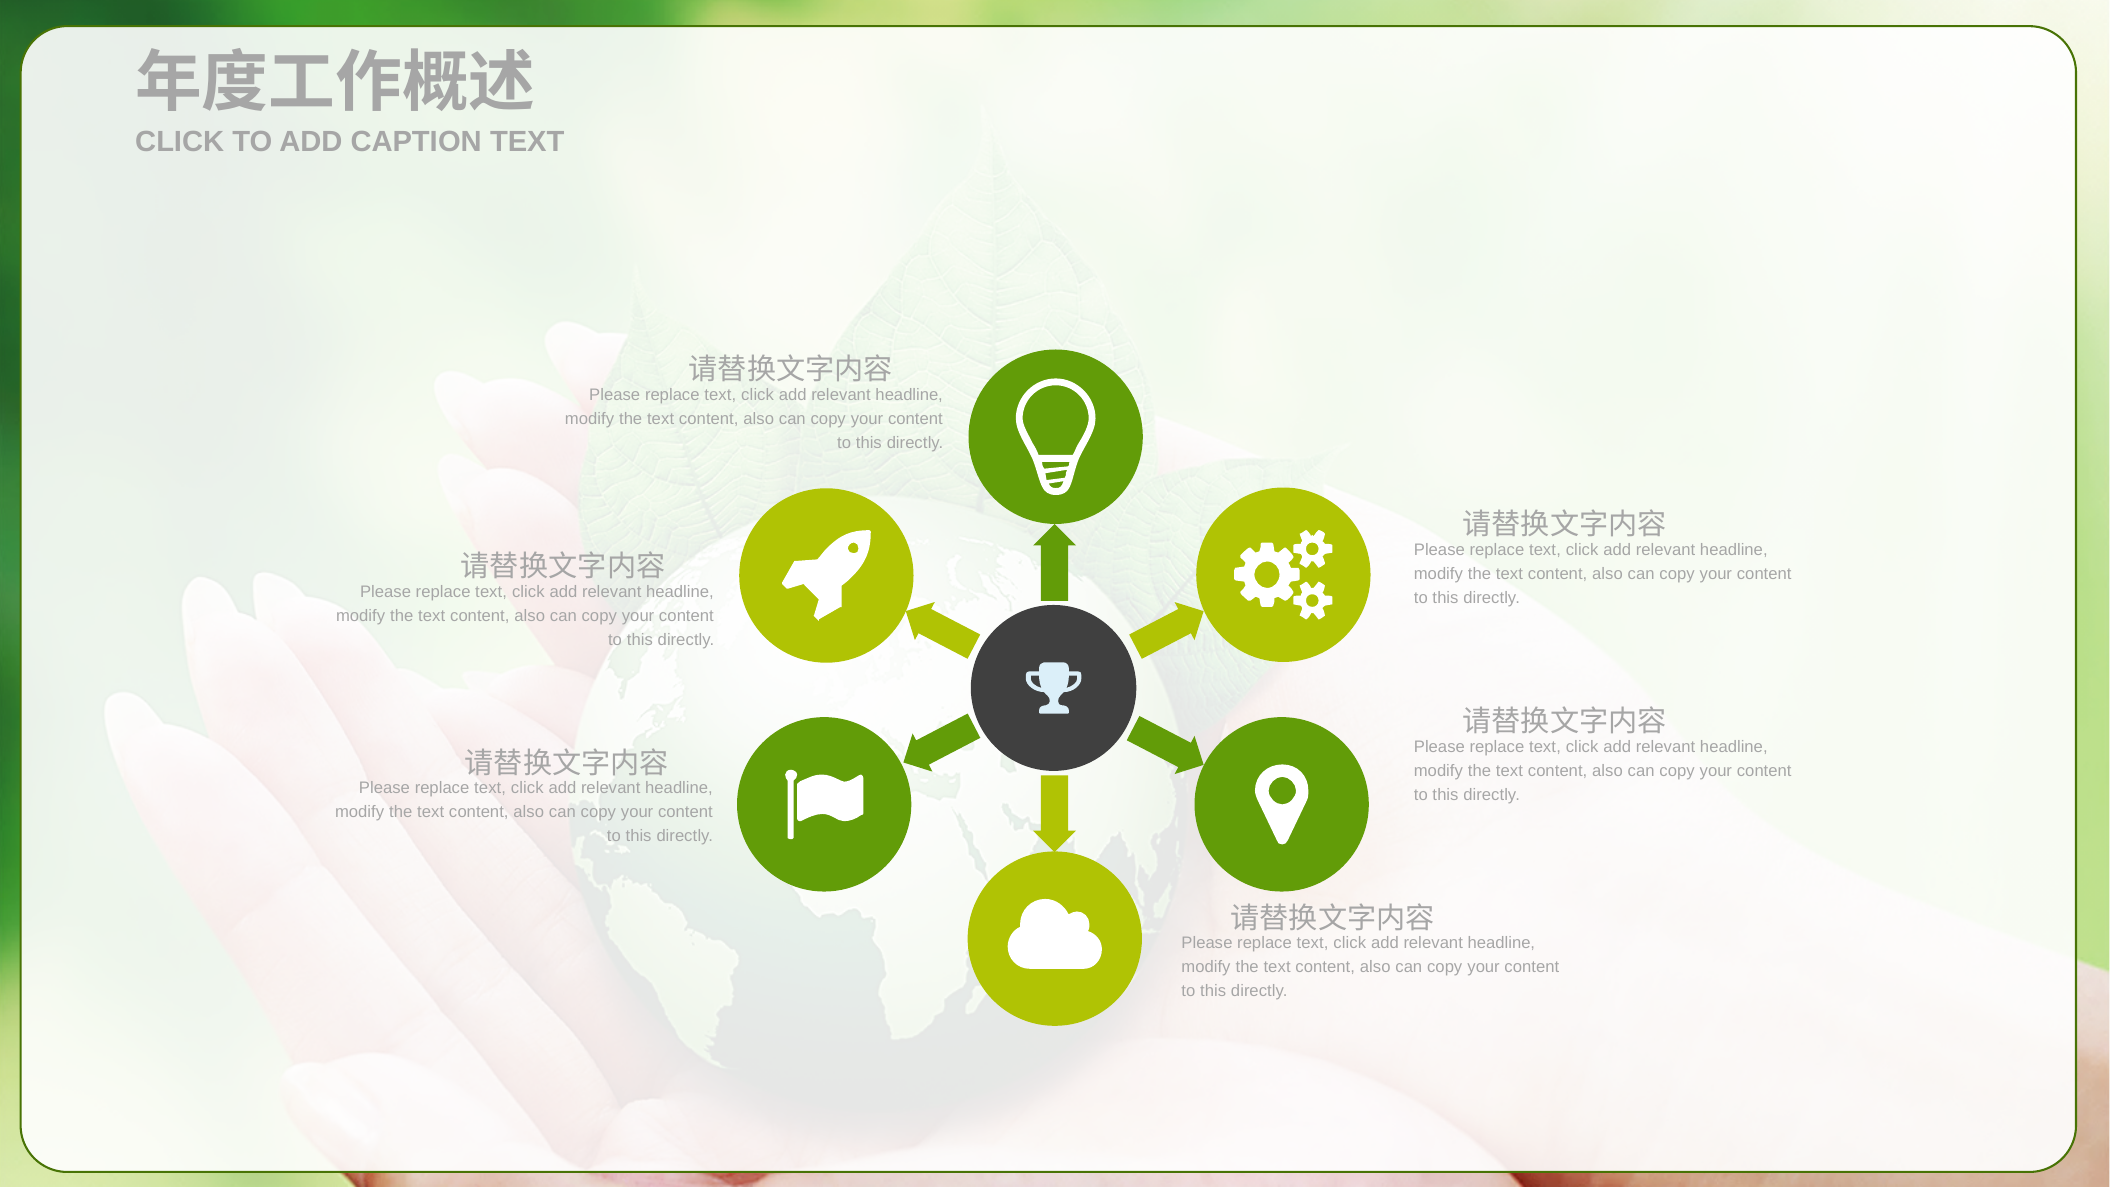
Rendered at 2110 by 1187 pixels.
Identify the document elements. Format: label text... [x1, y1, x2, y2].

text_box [1413, 695, 1807, 803]
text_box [736, 717, 912, 892]
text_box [1181, 891, 1574, 999]
text_box CLICK TO ADD CAPTION TEXT [135, 122, 596, 158]
text_box [1033, 775, 1077, 851]
text_box [1137, 715, 1194, 775]
text_box [912, 713, 970, 772]
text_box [323, 540, 716, 650]
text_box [968, 349, 1143, 524]
text_box [914, 602, 970, 659]
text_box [1194, 717, 1369, 891]
picture [0, 0, 2110, 1187]
text_box [1137, 602, 1196, 659]
text_box 年度工作概述 [135, 38, 596, 119]
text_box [322, 737, 720, 846]
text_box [967, 851, 1142, 1026]
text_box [739, 488, 914, 663]
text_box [970, 604, 1137, 771]
text_box [1033, 524, 1077, 601]
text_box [552, 343, 944, 453]
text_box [1196, 487, 1371, 662]
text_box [1413, 498, 1807, 608]
